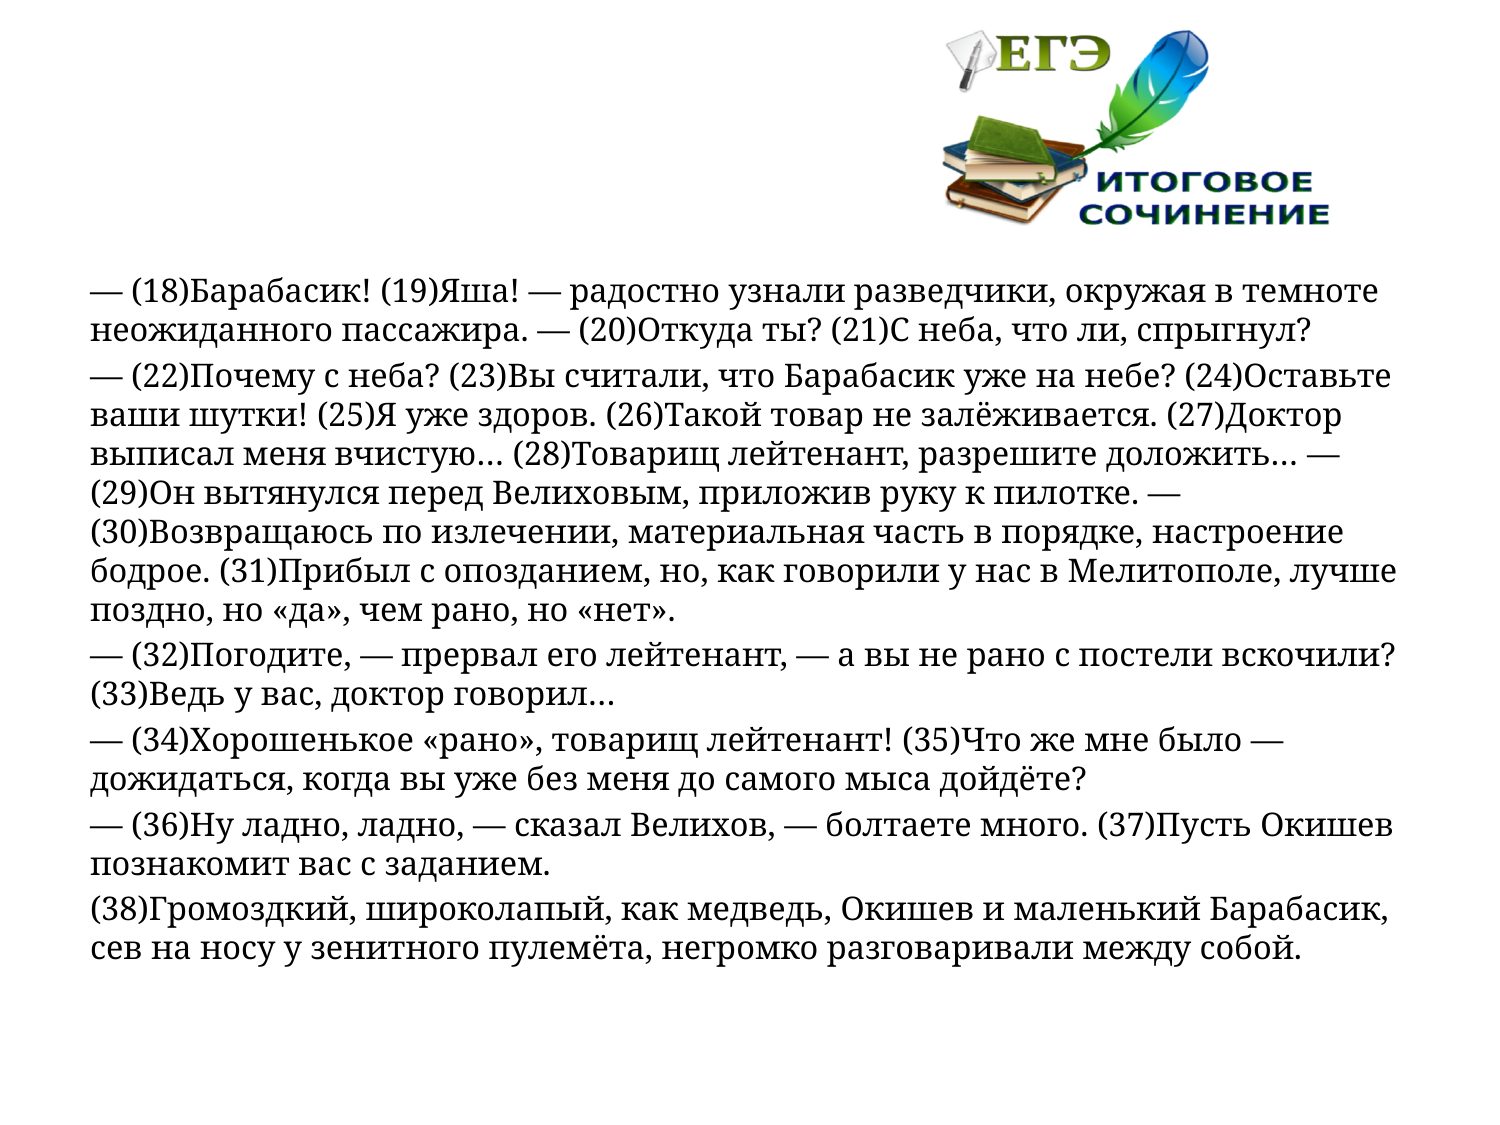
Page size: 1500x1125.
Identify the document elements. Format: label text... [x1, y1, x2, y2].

picture [879, 18, 1424, 244]
list — (18)Барабасик! (19)Яша! — радостно узнали разведчики, окружая в темноте неожиданного пассажира. — (20)Откуда ты? (21)С неба, что ли, спрыгнул? — (22)Почему с неба? (23)Вы считали, что Барабасик уже на небе? (24)Оставьте ваши шутки! (25)Я уже здоров. (26)Такой товар не залёживается. (27)Доктор выписал меня вчистую… (28)Товарищ лейтенант, разрешите доложить… — (29)Он вытянулся перед Велиховым, приложив руку к пилотке. — (30)Возвращаюсь по излечении, материальная часть в порядке, настроение бодрое. (31)Прибыл с опозданием, но, как говорили у нас в Мелитополе, лучше поздно, но «да», чем рано, но «нет». — (32)Погодите, — прервал его лейтенант, — а вы не рано с постели вскочили? (33)Ведь у вас, доктор говорил… — (34)Хорошенькое «рано», товарищ лейтенант! (35)Что же мне было — дожидаться, когда вы уже без меня до самого мыса дойдёте? — (36)Ну ладно, ладно, — сказал Велихов, — болтаете много. (37)Пусть Окишев познакомит вас с заданием. (38)Громоздкий, широколапый, как медведь, Окишев и маленький Барабасик, сев на носу у зенитного пулемёта, негромко разговаривали между собой. [75, 262, 1425, 1005]
